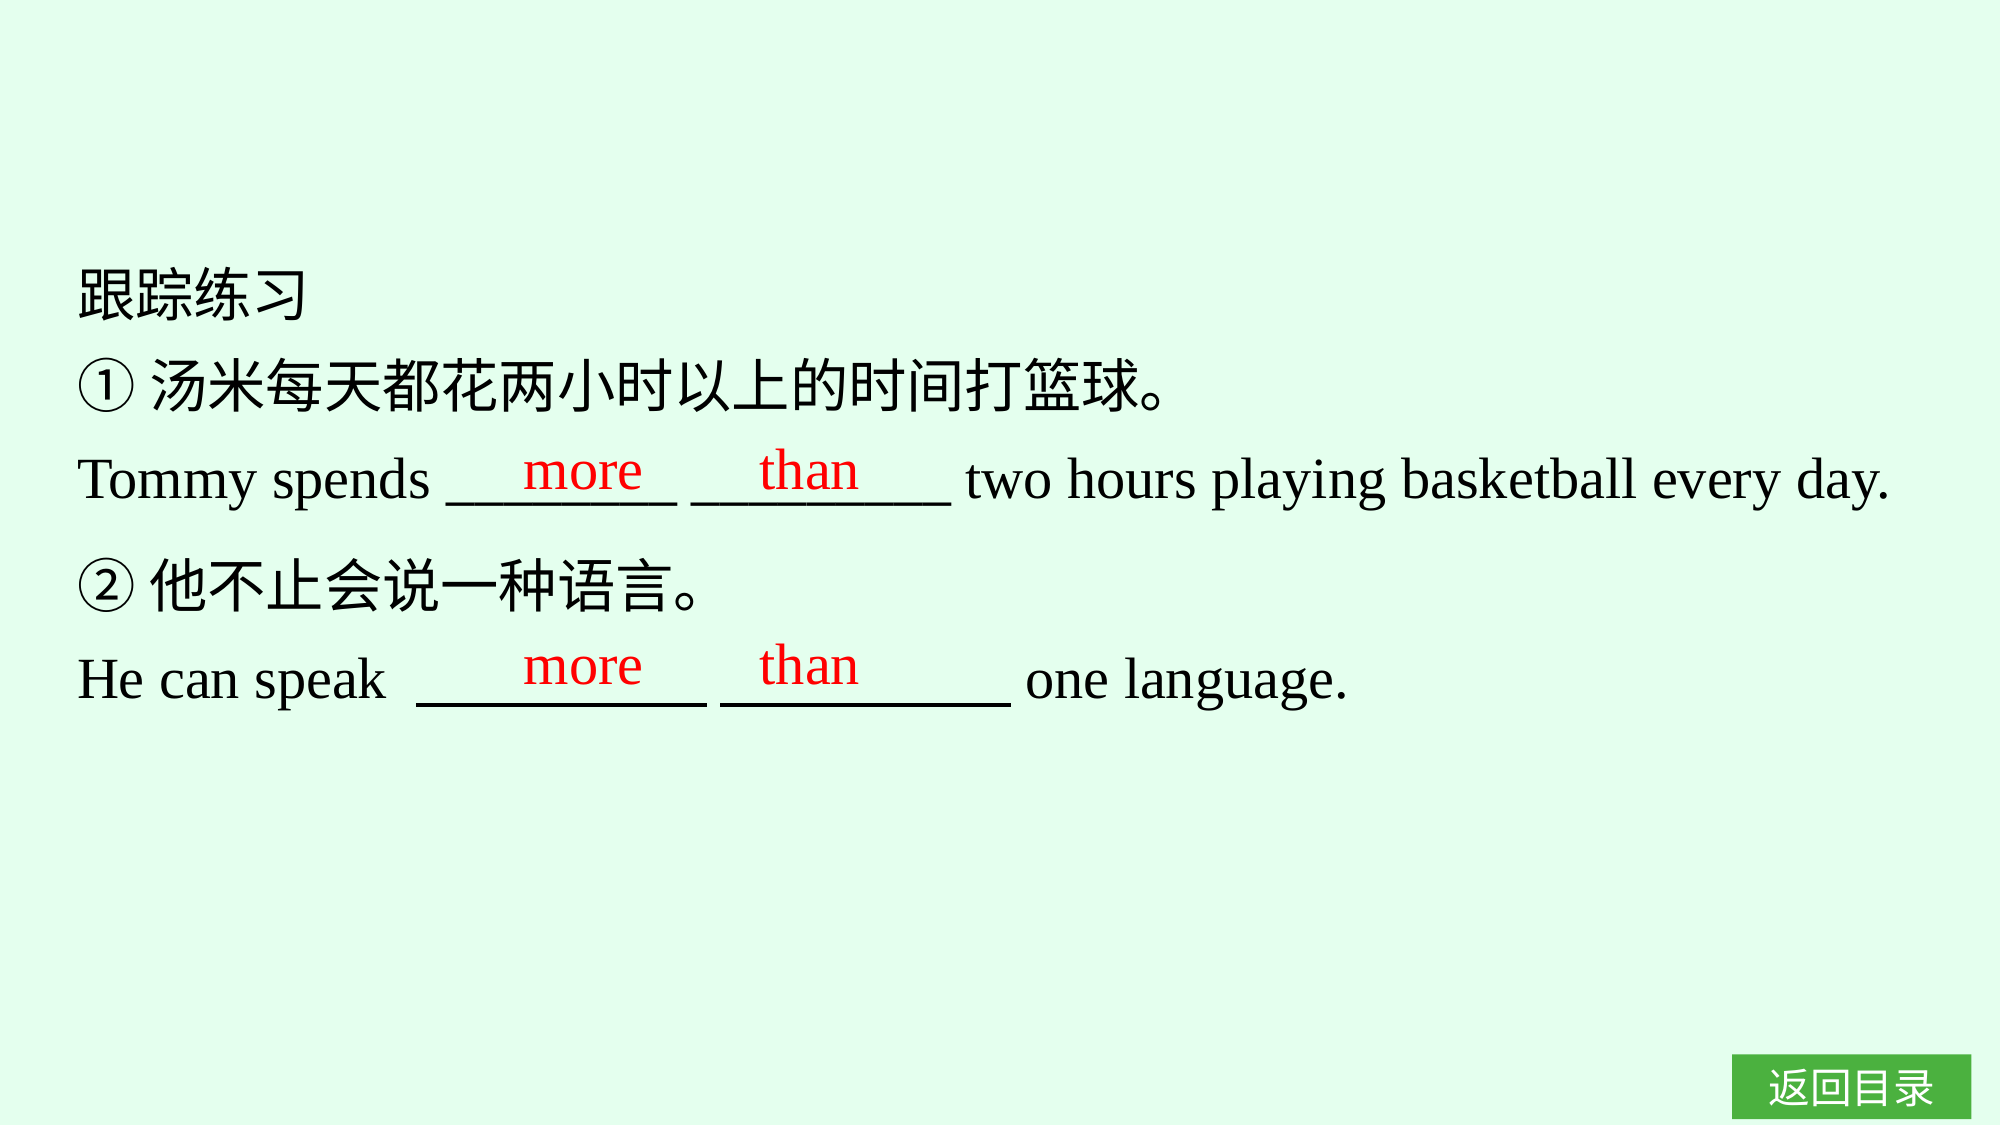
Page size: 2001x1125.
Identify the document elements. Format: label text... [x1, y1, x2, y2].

text_box more than [509, 618, 876, 704]
text_box 跟踪练习 ①汤米每天都花两小时以上的时间打篮球。 Tommy spends ________ _________ two hours playing basketball every day. [62, 229, 1938, 518]
text_box more than [509, 424, 876, 509]
text_box ②他不止会说一种语言。 He can speak one language. [62, 520, 1938, 718]
